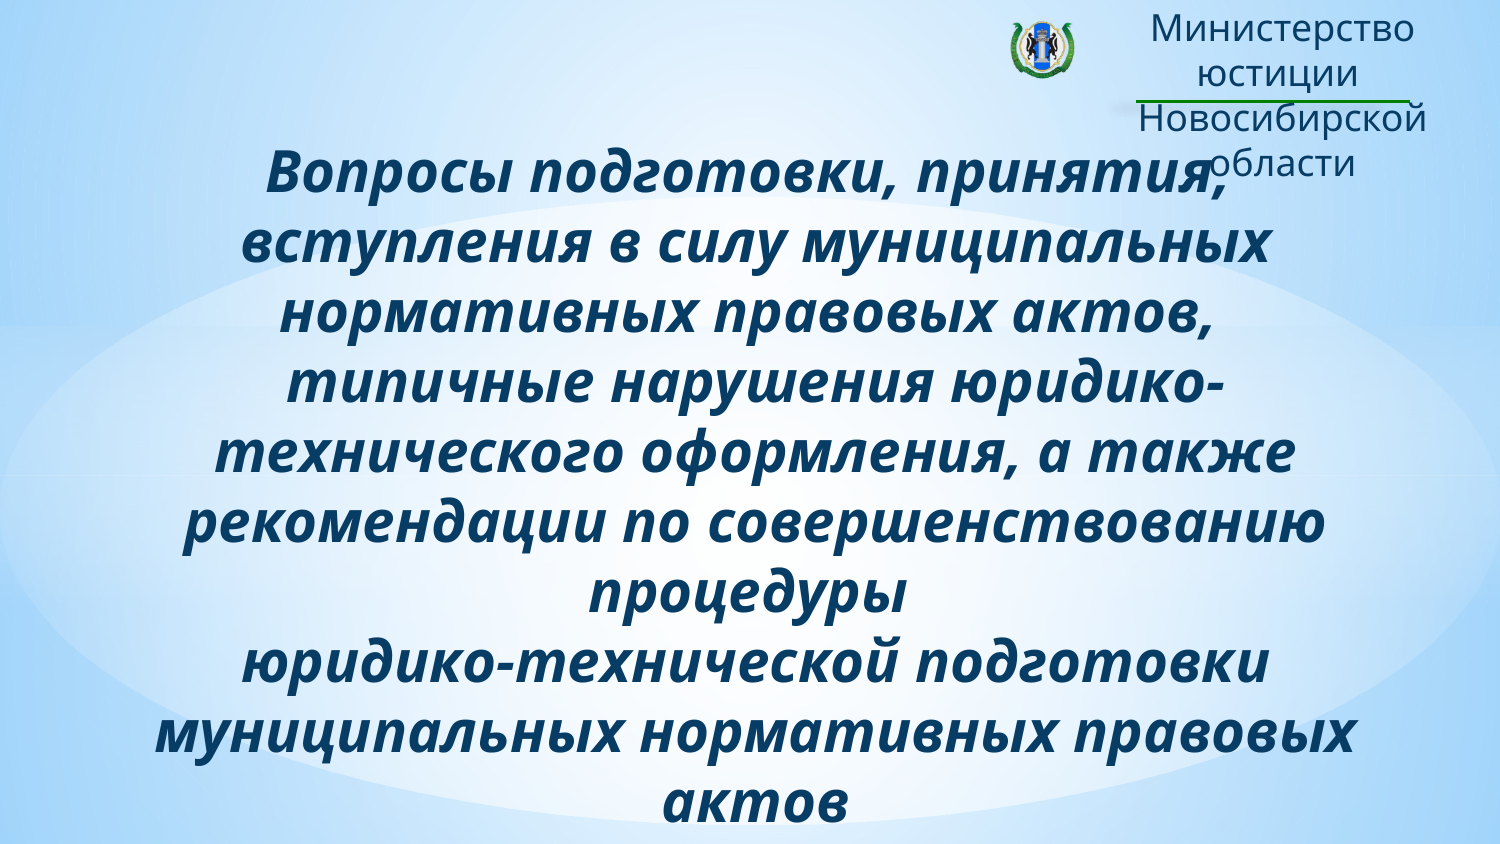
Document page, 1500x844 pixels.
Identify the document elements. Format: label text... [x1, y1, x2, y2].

text_box Вопросы подготовки, принятия, вступления в силу муниципальных нормативных правовых актов, типичные нарушения юридико-технического оформления, а также рекомендации по совершенствованию процедуры юридико-технической подготовки муниципальных нормативных правовых актов [76, 126, 1436, 842]
picture [1009, 19, 1075, 79]
text_box Министерство юстиции Новосибирской области [1072, 0, 1493, 192]
